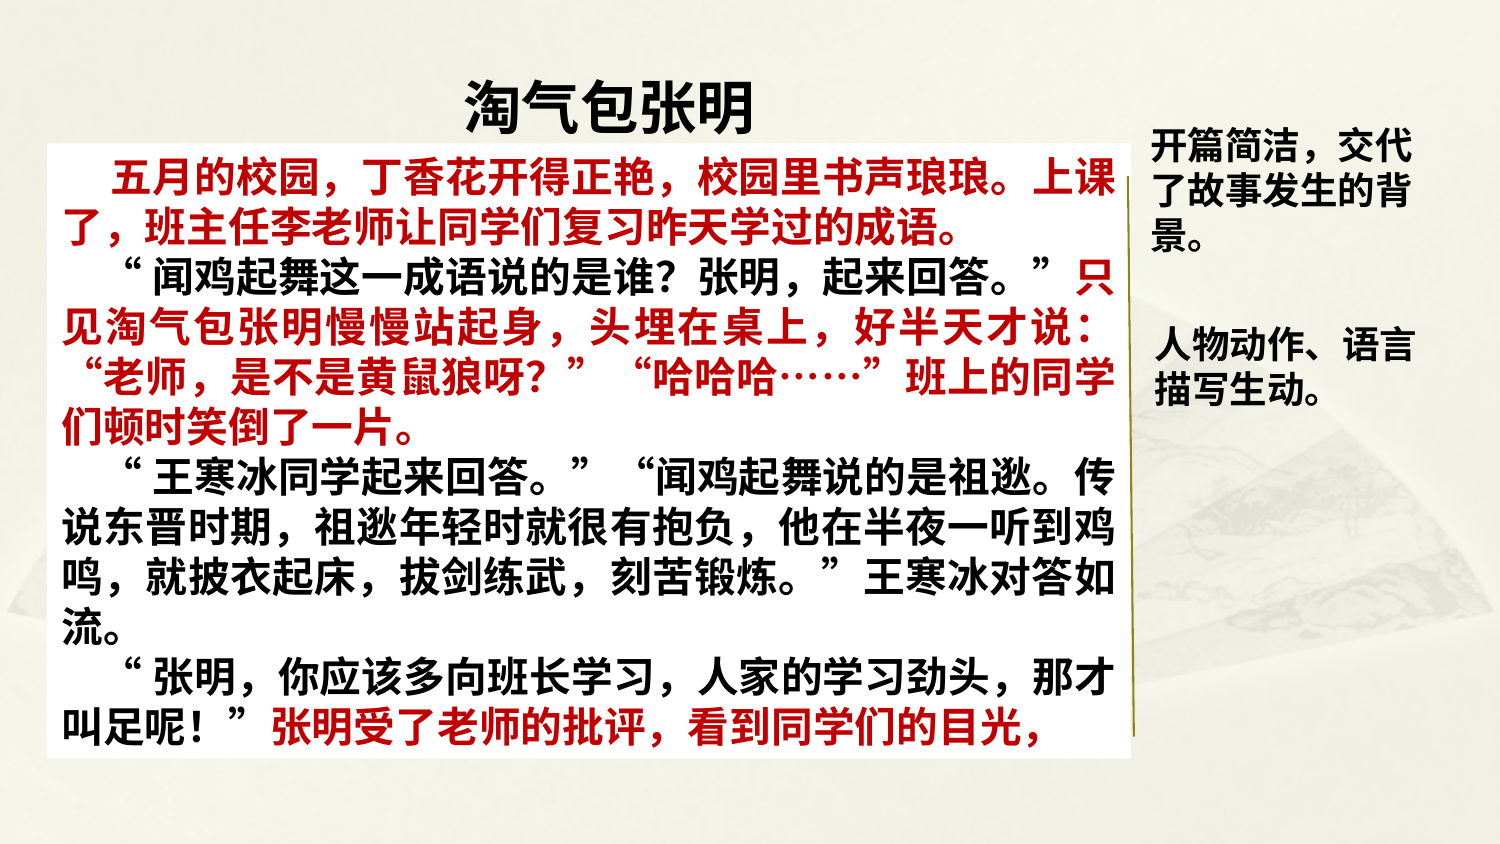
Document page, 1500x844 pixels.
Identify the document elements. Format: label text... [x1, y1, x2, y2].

text_box 五月的校园，丁香花开得正艳，校园里书声琅琅。上课了，班主任李老师让同学们复习昨天学过的成语。 “闻鸡起舞这一成语说的是谁？张明，起来回答。”只见淘气包张明慢慢站起身，头埋在桌上，好半天才说：“老师，是不是黄鼠狼呀？”“哈哈哈……”班上的同学们顿时笑倒了一片。 “王寒冰同学起来回答。”“闻鸡起舞说的是祖逖。传说东晋时期，祖逖年轻时就很有抱负，他在半夜一听到鸡鸣，就披衣起床，拔剑练武，刻苦锻炼。”王寒冰对答如流。 “张明，你应该多向班长学习，人家的学习劲头，那才叫足呢！”张明受了老师的批评，看到同学们的目光， [46, 143, 1131, 759]
text_box 开篇简洁，交代了故事发生的背景。 [1135, 114, 1432, 265]
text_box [1127, 175, 1135, 738]
text_box 人物动作、语言描写生动。 [1139, 313, 1436, 418]
text_box 淘气包张明 [102, 64, 1116, 143]
